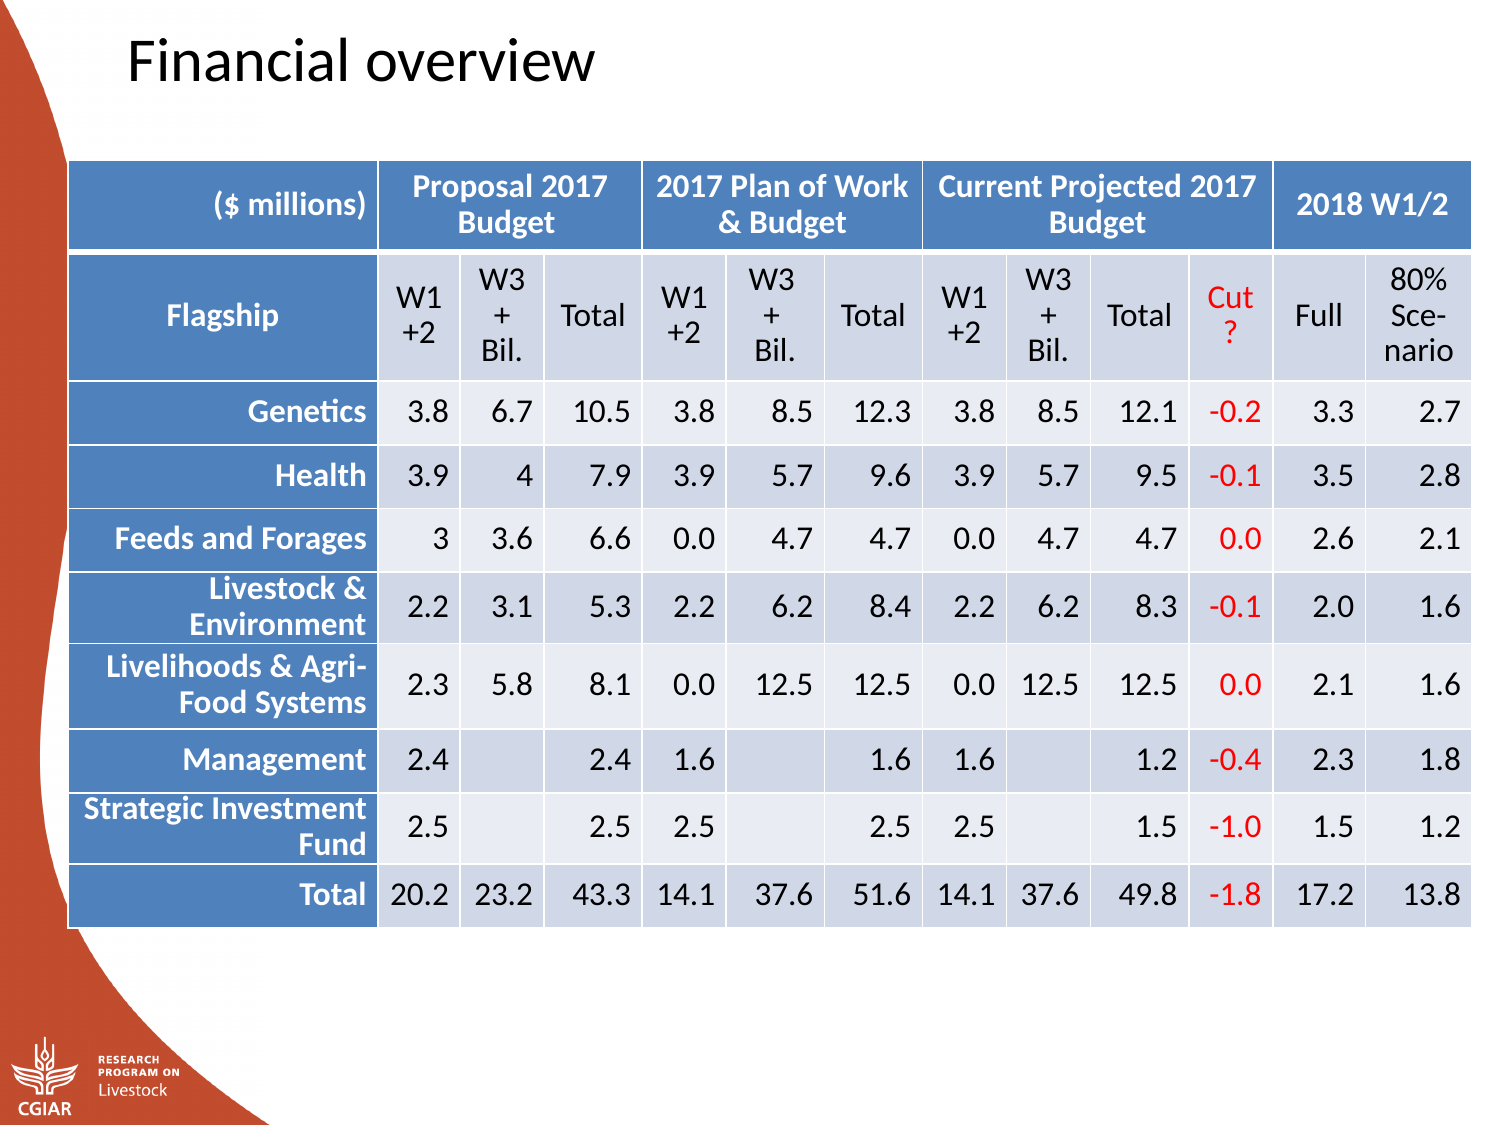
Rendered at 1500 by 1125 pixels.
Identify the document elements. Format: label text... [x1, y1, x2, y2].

table_cell 0.0 [1190, 509, 1272, 571]
table_cell 2.4 [379, 730, 459, 792]
table_cell [727, 730, 824, 792]
table_cell [461, 730, 543, 792]
table_header 2017 Plan of Work & Budget [643, 161, 922, 249]
table_cell 0.0 [1190, 644, 1272, 728]
table_cell 0.0 [923, 644, 1006, 728]
table_cell 14.1 [643, 865, 725, 927]
table_cell 6.7 [461, 382, 543, 444]
table_cell 5.7 [1007, 446, 1090, 508]
table_cell 5.3 [545, 573, 641, 643]
table_cell -0.4 [1190, 730, 1272, 792]
table_cell Genetics [69, 382, 377, 444]
table_cell W3 + Bil. [727, 255, 824, 380]
table_cell 14.1 [923, 865, 1006, 927]
table_cell -0.1 [1190, 446, 1272, 508]
table_cell 3.1 [461, 573, 543, 643]
table_cell 6.2 [727, 573, 824, 643]
table_cell 1.6 [643, 730, 725, 792]
table_cell 20.2 [379, 865, 459, 927]
table_cell 9.6 [825, 446, 922, 508]
table_cell Livestock & Environment [69, 573, 377, 643]
table_cell 8.1 [545, 644, 641, 728]
table_header Current Projected 2017 Budget [923, 161, 1272, 249]
table_cell Strategic Investment Fund [69, 794, 377, 863]
table_cell [1007, 794, 1090, 863]
table_cell Feeds and Forages [69, 509, 377, 571]
table_cell 3 [379, 509, 459, 571]
table_cell -0.1 [1190, 573, 1272, 643]
table_cell W3+ Bil. [1007, 255, 1090, 380]
table_cell 2.3 [379, 644, 459, 728]
table_cell 5.7 [727, 446, 824, 508]
table_cell 3.9 [379, 446, 459, 508]
table_cell 1.6 [825, 730, 922, 792]
table_cell 0.0 [643, 644, 725, 728]
table_cell 2.2 [643, 573, 725, 643]
table_cell -1.0 [1190, 794, 1272, 863]
table_cell 1.6 [1366, 644, 1471, 728]
table_cell W1+2 [923, 255, 1006, 380]
table_cell 51.6 [825, 865, 922, 927]
table_cell Total [69, 865, 377, 927]
table_cell 10.5 [545, 382, 641, 444]
table_cell [461, 794, 543, 863]
table_cell 4.7 [825, 509, 922, 571]
table_cell 3.5 [1274, 446, 1365, 508]
table_cell Full [1274, 255, 1365, 380]
table_cell -0.2 [1190, 382, 1272, 444]
table_cell 1.8 [1366, 730, 1471, 792]
table_cell 12.1 [1091, 382, 1188, 444]
table_cell 3.6 [461, 509, 543, 571]
table_cell 8.5 [1007, 382, 1090, 444]
table_cell 2.5 [379, 794, 459, 863]
table_cell W1+2 [643, 255, 725, 380]
table_cell 43.3 [545, 865, 641, 927]
table_cell 12.5 [825, 644, 922, 728]
table_cell [727, 794, 824, 863]
table_cell 2.5 [923, 794, 1006, 863]
table_cell 49.8 [1091, 865, 1188, 927]
table_cell 1.5 [1274, 794, 1365, 863]
table_cell Flagship [69, 255, 377, 380]
table_cell 13.8 [1366, 865, 1471, 927]
list Financial overview [112, 11, 1351, 159]
table_cell 0.0 [643, 509, 725, 571]
table_cell Total [1091, 255, 1188, 380]
table_cell 37.6 [727, 865, 824, 927]
table_cell 80% Sce-nario [1366, 255, 1471, 380]
table_cell [1007, 730, 1090, 792]
table_cell 1.2 [1091, 730, 1188, 792]
table_cell 2.2 [923, 573, 1006, 643]
table_cell 12.5 [727, 644, 824, 728]
table_cell 7.9 [545, 446, 641, 508]
table_cell 4.7 [1091, 509, 1188, 571]
table_cell 12.5 [1091, 644, 1188, 728]
table_cell 4 [461, 446, 543, 508]
table_cell Total [545, 255, 641, 380]
table_cell 2.6 [1274, 509, 1365, 571]
table_cell 3.8 [379, 382, 459, 444]
table_cell 2.5 [545, 794, 641, 863]
table_cell 3.9 [643, 446, 725, 508]
table_cell 17.2 [1274, 865, 1365, 927]
picture [0, 0, 270, 1125]
table_cell Health [69, 446, 377, 508]
table_cell 12.3 [825, 382, 922, 444]
table_cell 2.2 [379, 573, 459, 643]
table_header Proposal 2017 Budget [379, 161, 641, 249]
table_cell 2.5 [825, 794, 922, 863]
table_header ($ millions) [69, 161, 377, 249]
table_cell 3.3 [1274, 382, 1365, 444]
table_cell Livelihoods & Agri-Food Systems [69, 644, 377, 728]
table_cell 8.3 [1091, 573, 1188, 643]
table_cell 8.4 [825, 573, 922, 643]
table_cell 3.8 [923, 382, 1006, 444]
table_cell -1.8 [1190, 865, 1272, 927]
table_cell 4.7 [727, 509, 824, 571]
table_cell W1 +2 [379, 255, 459, 380]
table_cell 3.9 [923, 446, 1006, 508]
table_cell 2.1 [1274, 644, 1365, 728]
table_cell 2.7 [1366, 382, 1471, 444]
table_cell 9.5 [1091, 446, 1188, 508]
table_cell 4.7 [1007, 509, 1090, 571]
table_header 2018 W1/2 [1274, 161, 1471, 249]
table_cell 0.0 [923, 509, 1006, 571]
table_cell 37.6 [1007, 865, 1090, 927]
table_cell 2.1 [1366, 509, 1471, 571]
table_cell 3.8 [643, 382, 725, 444]
table_cell 6.6 [545, 509, 641, 571]
table_cell 2.4 [545, 730, 641, 792]
table_cell 6.2 [1007, 573, 1090, 643]
table_cell 2.0 [1274, 573, 1365, 643]
table_cell 23.2 [461, 865, 543, 927]
table_cell W3+ Bil. [461, 255, 543, 380]
table_cell 5.8 [461, 644, 543, 728]
table_cell 1.6 [923, 730, 1006, 792]
table_cell 12.5 [1007, 644, 1090, 728]
table_cell 1.2 [1366, 794, 1471, 863]
table_cell Total [825, 255, 922, 380]
table_cell 1.6 [1366, 573, 1471, 643]
table_cell Cut? [1190, 255, 1272, 380]
table_cell 2.5 [643, 794, 725, 863]
table_cell 2.8 [1366, 446, 1471, 508]
table_cell 2.3 [1274, 730, 1365, 792]
table_cell 1.5 [1091, 794, 1188, 863]
table_cell 8.5 [727, 382, 824, 444]
table_cell Management [69, 730, 377, 792]
